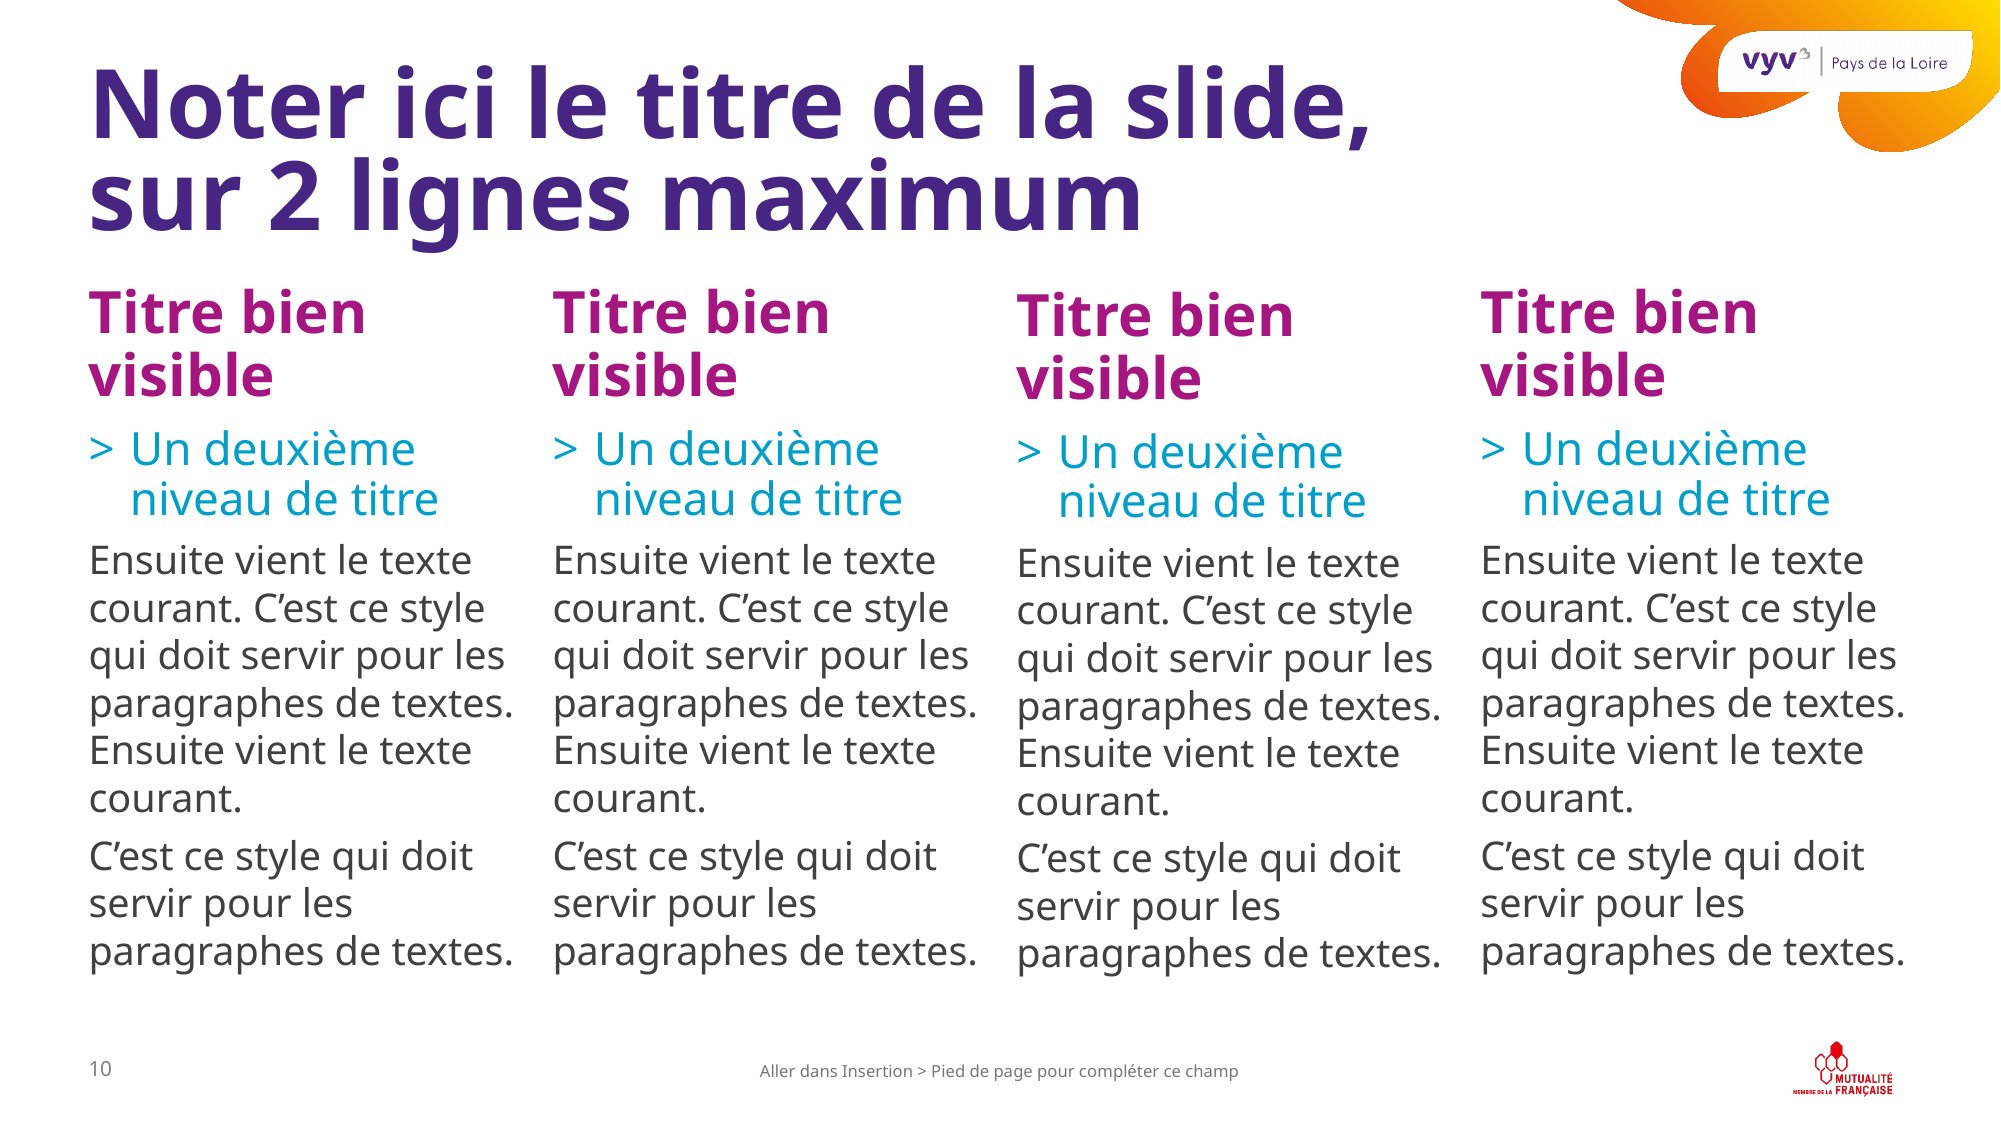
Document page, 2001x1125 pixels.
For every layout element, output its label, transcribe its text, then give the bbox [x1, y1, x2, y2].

list Titre bien visible Un deuxième niveau de titre Ensuite vient le texte courant. C’est ce style qui doit servir pour les paragraphes de textes. Ensuite vient le texte courant. C’est ce style qui doit servir pour les paragraphes de textes. [1480, 283, 1912, 1022]
footer Aller dans Insertion > Pied de page pour compléter ce champ [207, 1063, 1794, 1085]
slide_number 10 [88, 1063, 207, 1085]
list Titre bien visible Un deuxième niveau de titre Ensuite vient le texte courant. C’est ce style qui doit servir pour les paragraphes de textes. Ensuite vient le texte courant. C’est ce style qui doit servir pour les paragraphes de textes. [552, 283, 984, 1022]
list Titre bien visible Un deuxième niveau de titre Ensuite vient le texte courant. C’est ce style qui doit servir pour les paragraphes de textes. Ensuite vient le texte courant. C’est ce style qui doit servir pour les paragraphes de textes. [1016, 286, 1448, 1025]
picture [1713, 24, 1977, 98]
title Noter ici le titre de la slide, sur 2 lignes maximum [88, 59, 1912, 254]
picture [1773, 1022, 1912, 1114]
list Titre bien visible Un deuxième niveau de titre Ensuite vient le texte courant. C’est ce style qui doit servir pour les paragraphes de textes. Ensuite vient le texte courant. C’est ce style qui doit servir pour les paragraphes de textes. [88, 283, 520, 1022]
